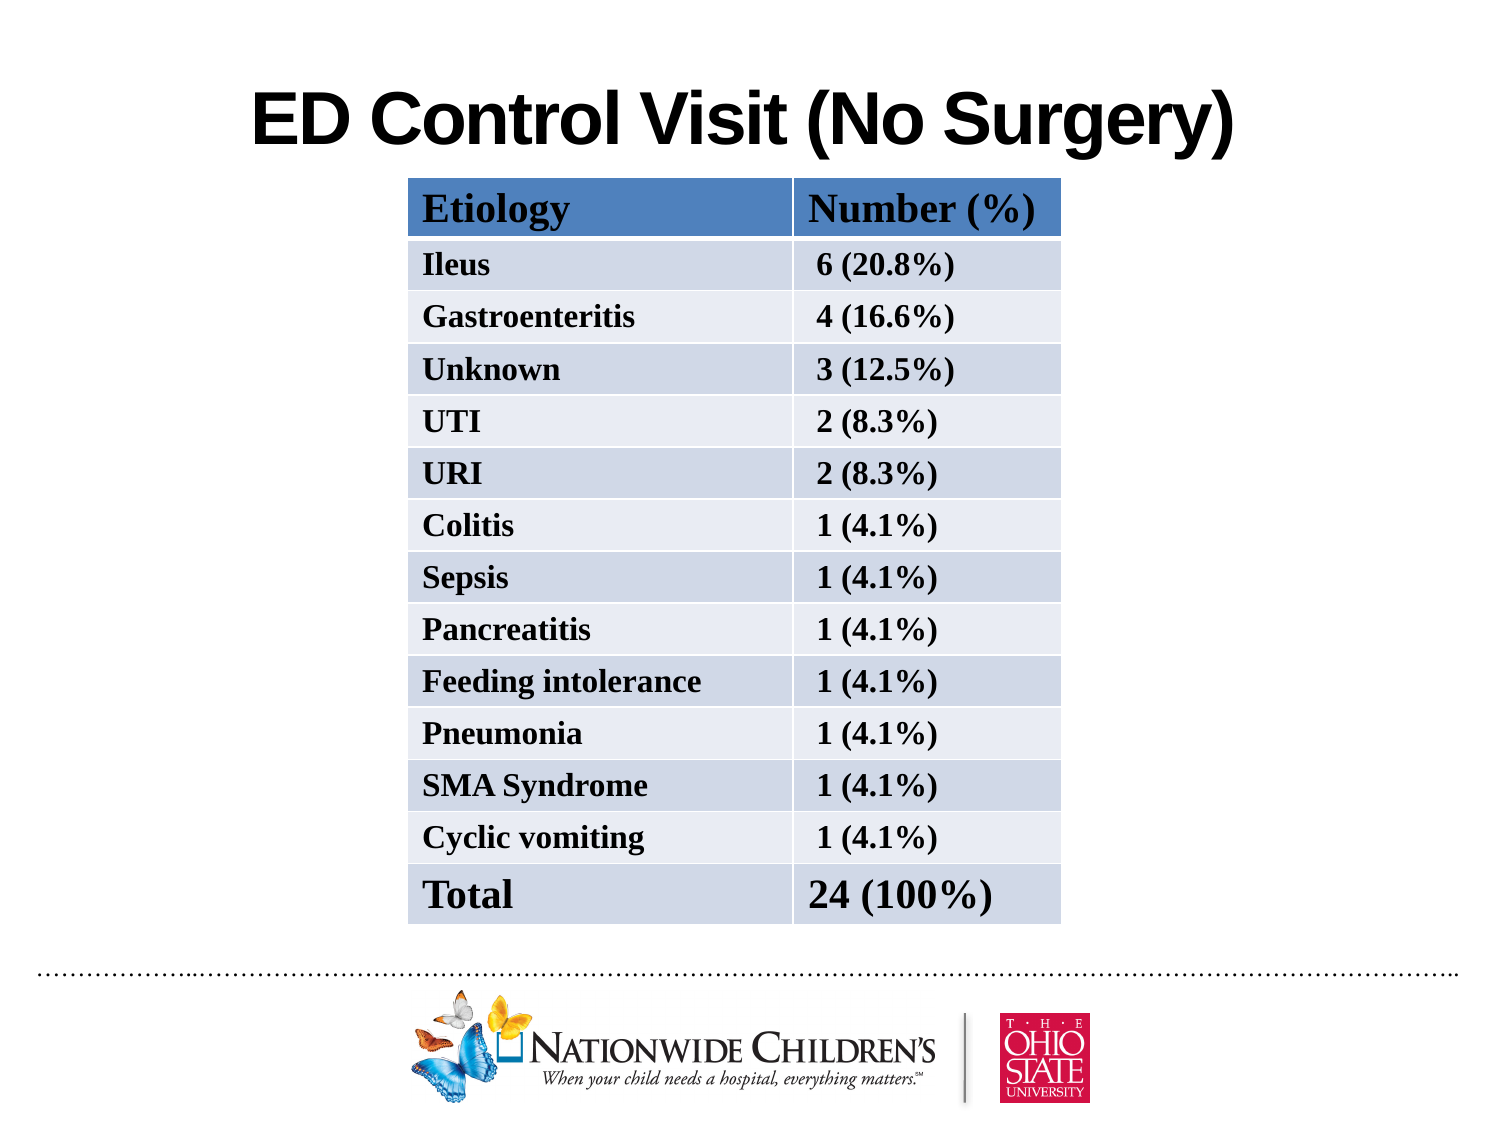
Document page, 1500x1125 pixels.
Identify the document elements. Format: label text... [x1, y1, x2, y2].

picture [1000, 1013, 1090, 1103]
table_cell SMA Syndrome [408, 760, 792, 811]
table_cell Feeding intolerance [408, 656, 792, 706]
table_cell 1 (4.1%) [794, 604, 1061, 654]
table_cell Gastroenteritis [408, 291, 792, 342]
table_cell 3 (12.5%) [794, 344, 1061, 394]
table_cell 4 (16.6%) [794, 291, 1061, 342]
table_cell 1 (4.1%) [794, 656, 1061, 706]
table_cell Cyclic vomiting [408, 812, 792, 863]
table_cell 6 (20.8%) [794, 241, 1061, 290]
table_cell Ileus [408, 241, 792, 290]
table_cell Total [408, 864, 792, 924]
table_cell 1 (4.1%) [794, 552, 1061, 602]
table_cell 2 (8.3%) [794, 448, 1061, 498]
table_cell Unknown [408, 344, 792, 394]
table_header Number (%) [794, 178, 1061, 236]
table_cell UTI [408, 396, 792, 446]
table_cell Sepsis [408, 552, 792, 602]
table_cell Pneumonia [408, 708, 792, 759]
table_cell 1 (4.1%) [794, 760, 1061, 811]
table_cell URI [408, 448, 792, 498]
table_header Etiology [408, 178, 792, 236]
table_cell 1 (4.1%) [794, 812, 1061, 863]
table_cell Colitis [408, 500, 792, 550]
table_cell 1 (4.1%) [794, 500, 1061, 550]
table_cell 2 (8.3%) [794, 396, 1061, 446]
table_cell 24 (100%) [794, 864, 1061, 924]
picture [411, 990, 935, 1103]
title ED Control Visit (No Surgery) [0, 3, 1500, 191]
table_cell Pancreatitis [408, 604, 792, 654]
table_cell 1 (4.1%) [794, 708, 1061, 759]
